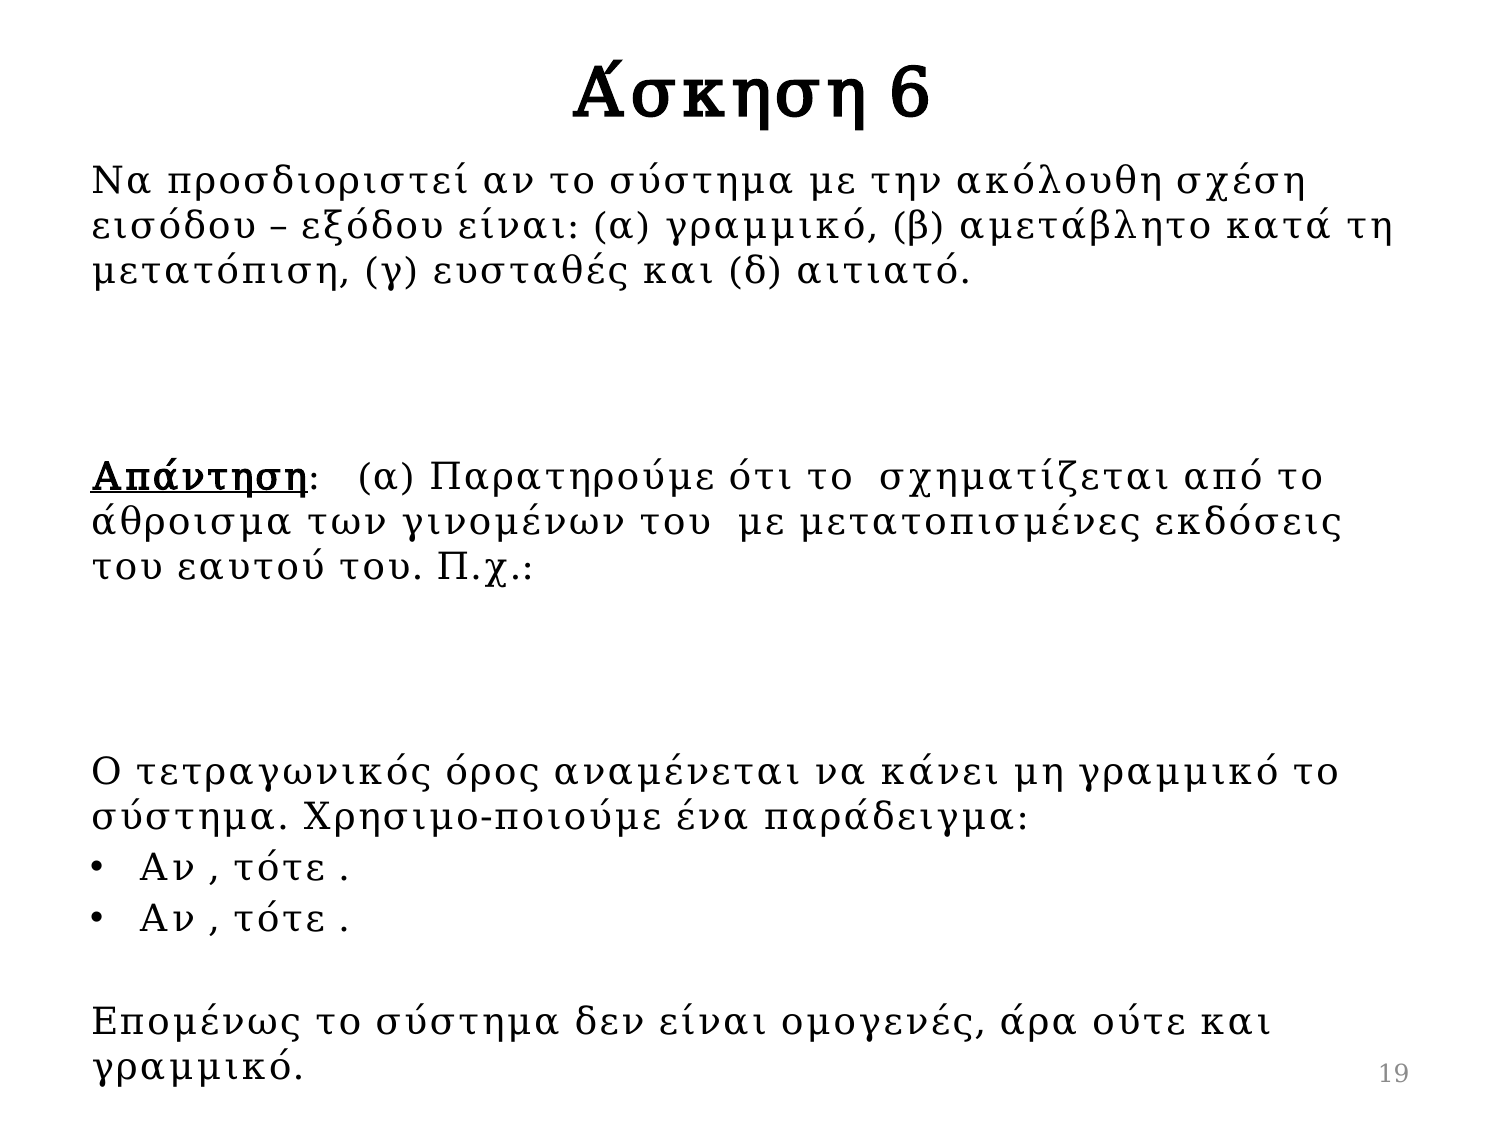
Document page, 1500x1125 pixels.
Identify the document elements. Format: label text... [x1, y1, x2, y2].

slide_number 19 [1222, 1042, 1425, 1103]
title Άσκηση 6 [75, 19, 1425, 159]
